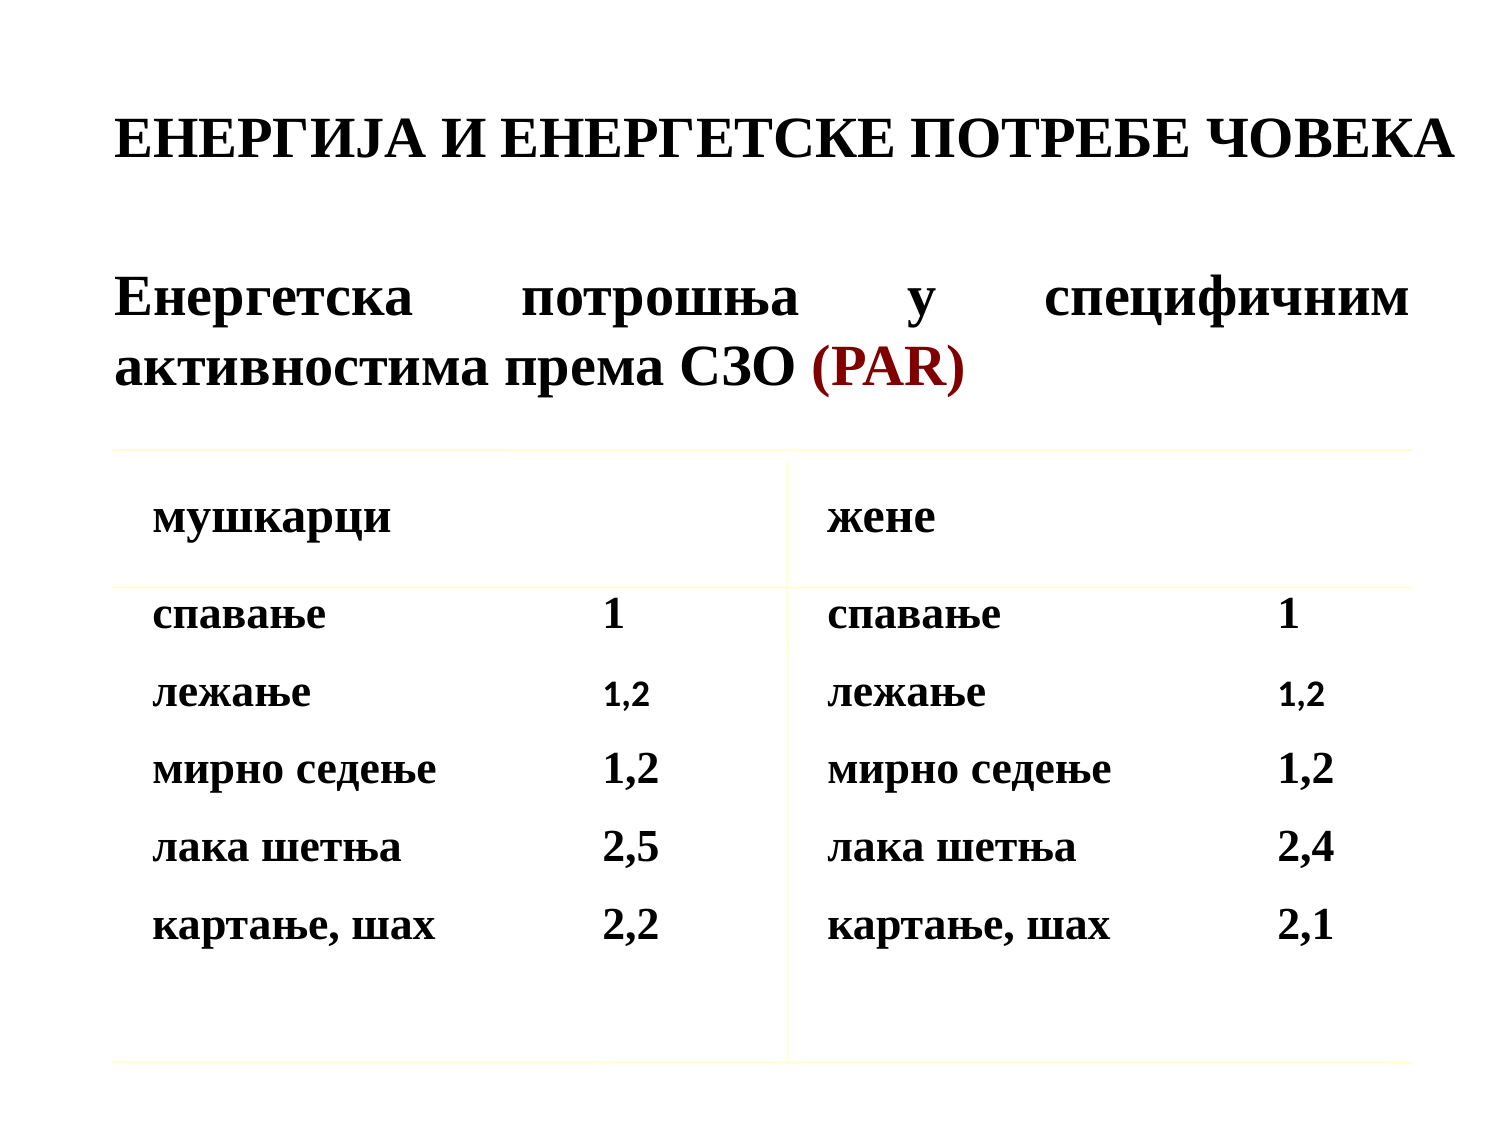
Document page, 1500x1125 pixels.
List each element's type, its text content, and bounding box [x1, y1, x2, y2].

text_box мушкарци жене [788, 474, 1138, 550]
text_box Енергетска потрошња у специфичним активностима према СЗО (PAR) [99, 249, 1425, 405]
text_box ЕНЕРГИЈА И ЕНЕРГЕТСКЕ ПОТРЕБЕ ЧОВЕКА [99, 92, 1500, 177]
text_box мушкарци жене [137, 474, 787, 550]
text_box спавање 1 лежање 1,2 мирно седење 1,2 лака шетња 2,4 картање, шах 2,1 [812, 575, 1463, 957]
text_box спавање 1 лежање 1,2 мирно седење 1,2 лака шетња 2,5 картање, шах 2,2 [137, 575, 787, 957]
